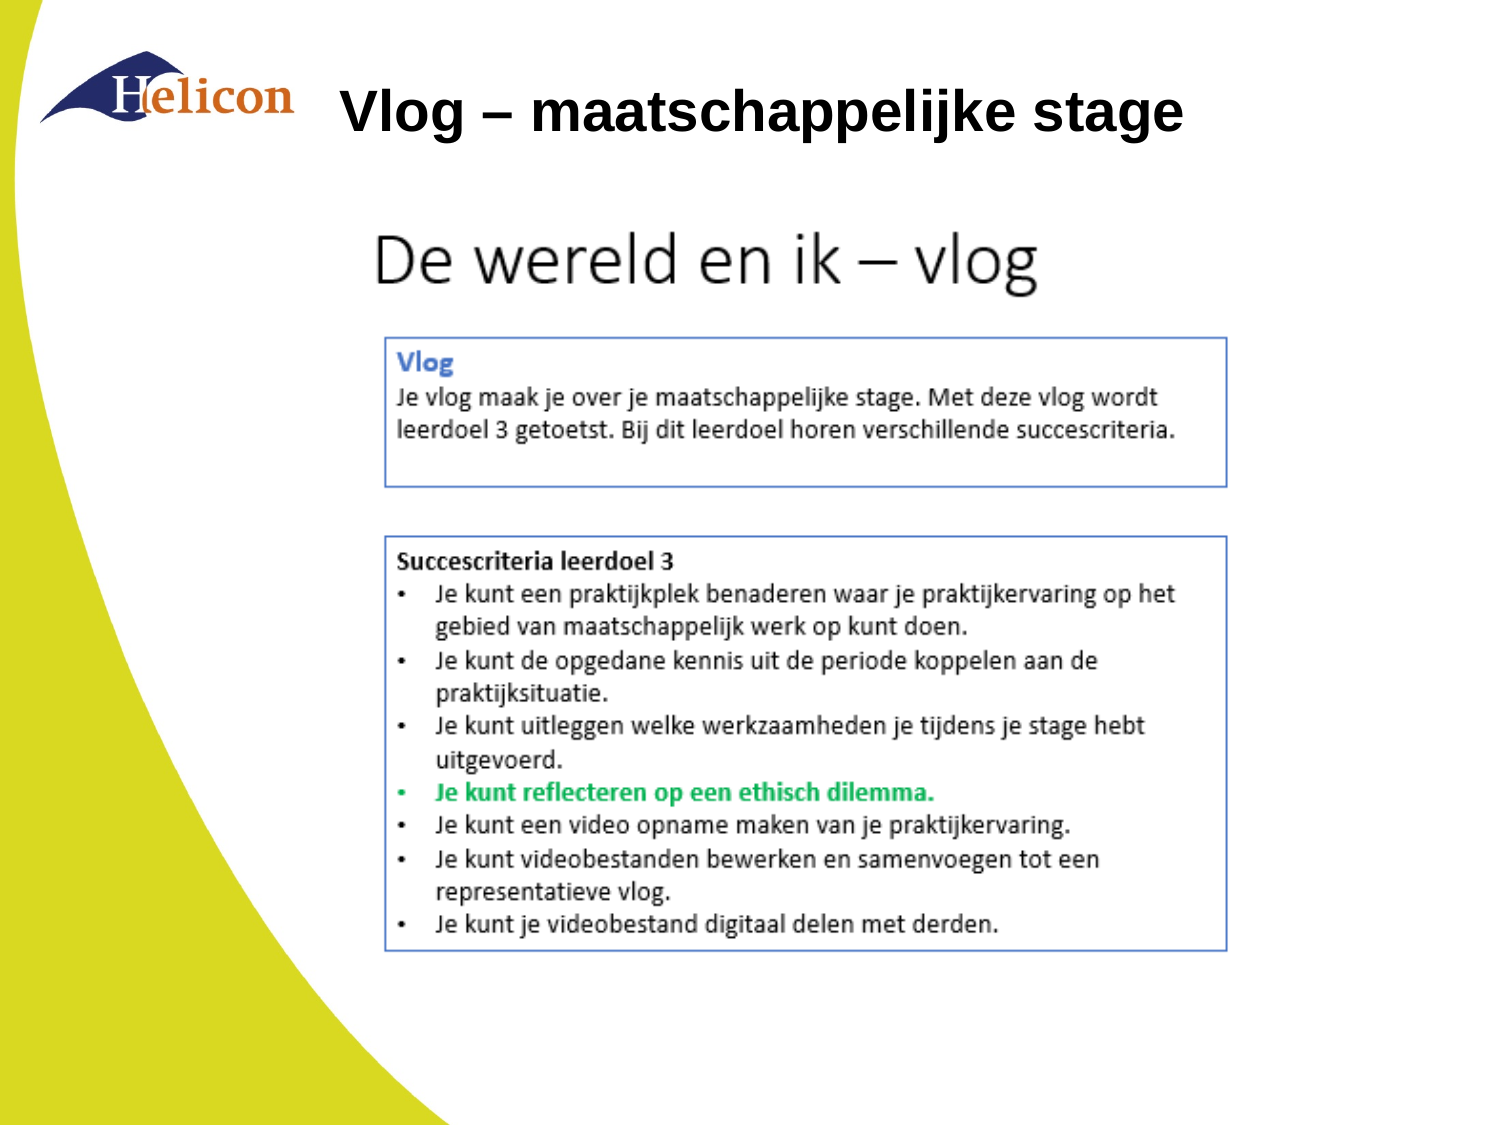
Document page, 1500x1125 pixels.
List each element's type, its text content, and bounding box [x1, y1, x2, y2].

picture [0, 0, 1500, 1125]
title Vlog – maatschappelijke stage [324, 54, 1415, 161]
